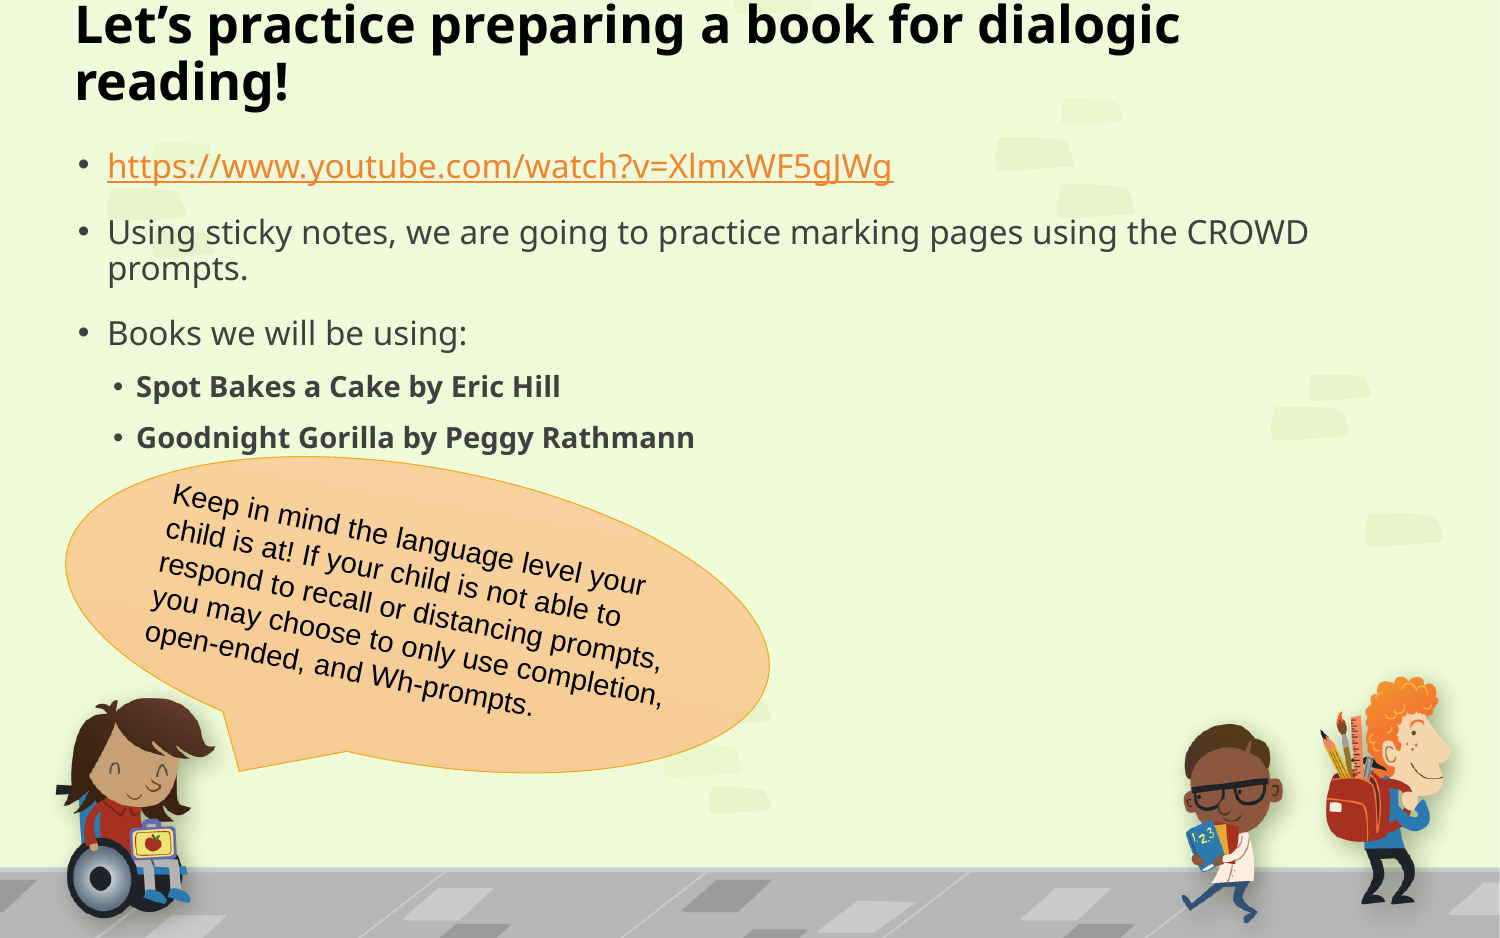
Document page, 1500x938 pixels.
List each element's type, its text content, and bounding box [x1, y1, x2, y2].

text_box Keep in mind the language level your child is at! If your child is not able to respond to recall or distancing prompts, you may choose to only use completion, open-ended, and Wh-prompts. [126, 464, 730, 763]
text_box [83, 615, 664, 774]
list https://www.youtube.com/watch?v=XlmxWF5gJWg Using sticky notes, we are going to practice marking pages using the CROWD prompts. Books we will be using: Spot Bakes a Cake by Eric Hill Goodnight Gorilla by Peggy Rathmann [66, 139, 1350, 615]
title Let’s practice preparing a book for dialogic reading! [62, 43, 1272, 118]
text_box [696, 615, 770, 748]
picture [0, 0, 1500, 938]
